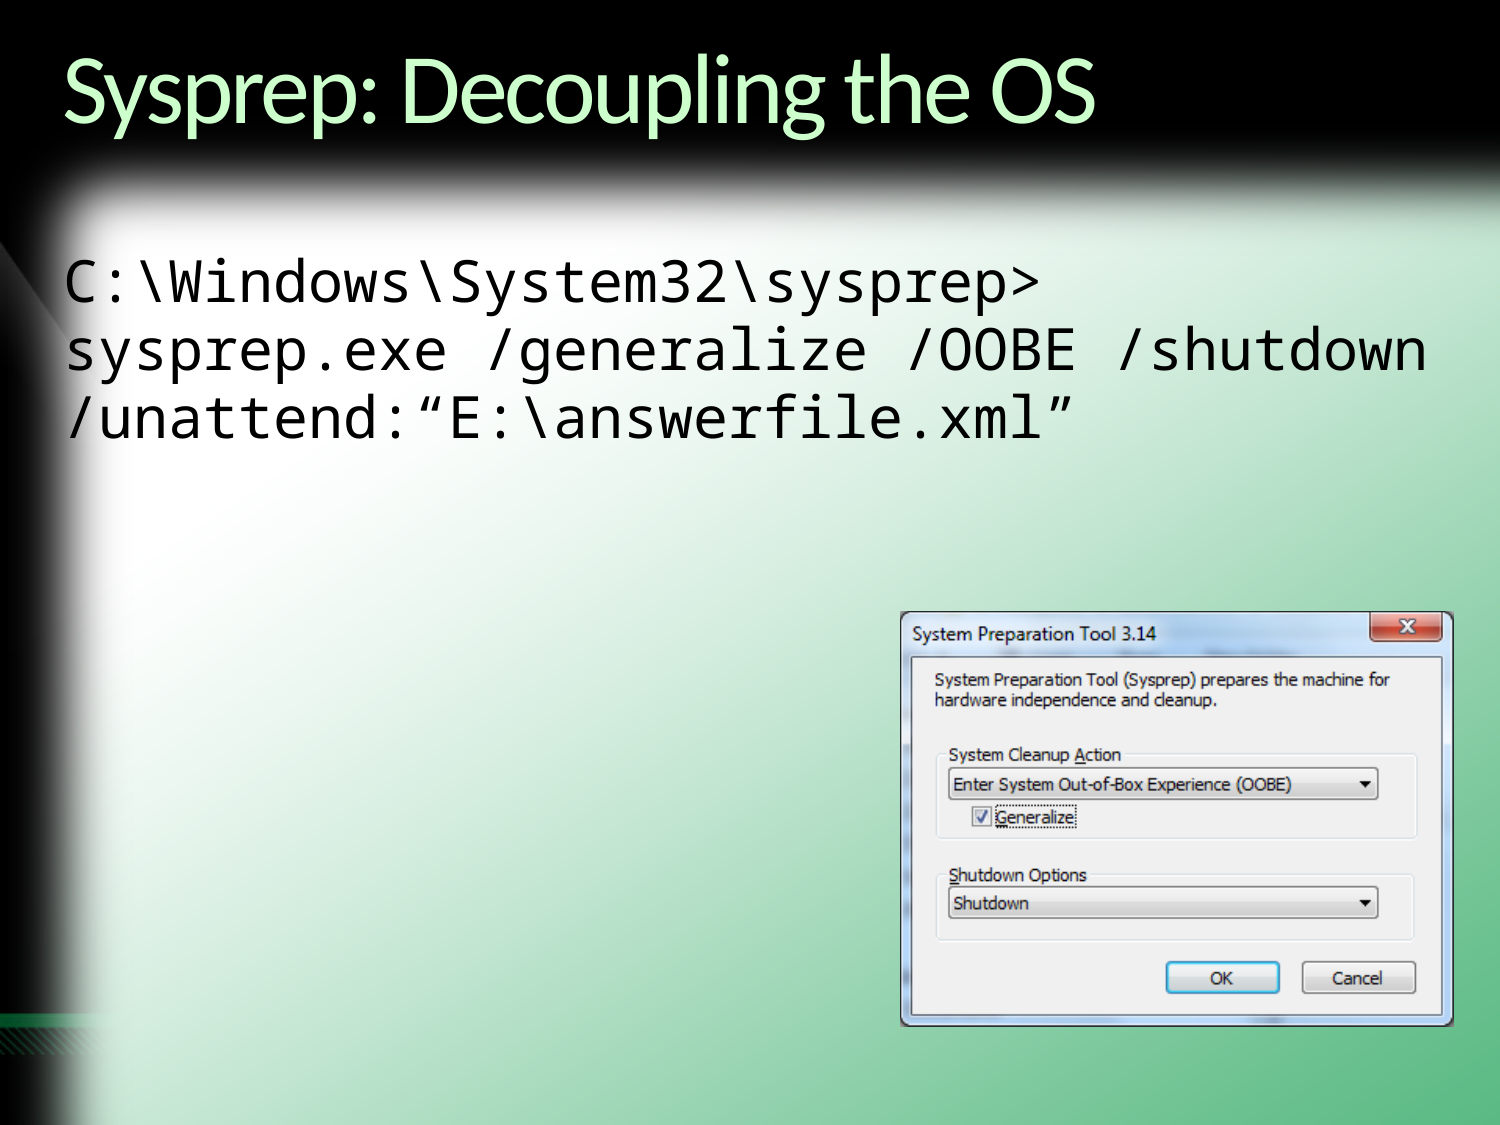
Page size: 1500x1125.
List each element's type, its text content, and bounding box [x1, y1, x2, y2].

title Sysprep: Decoupling the OS [62, 37, 1438, 147]
picture [0, 0, 1500, 1125]
list C:\Windows\System32\sysprep> sysprep.exe /generalize /OOBE /shutdown /unattend:“E:\answerfile.xml” [63, 257, 1433, 537]
